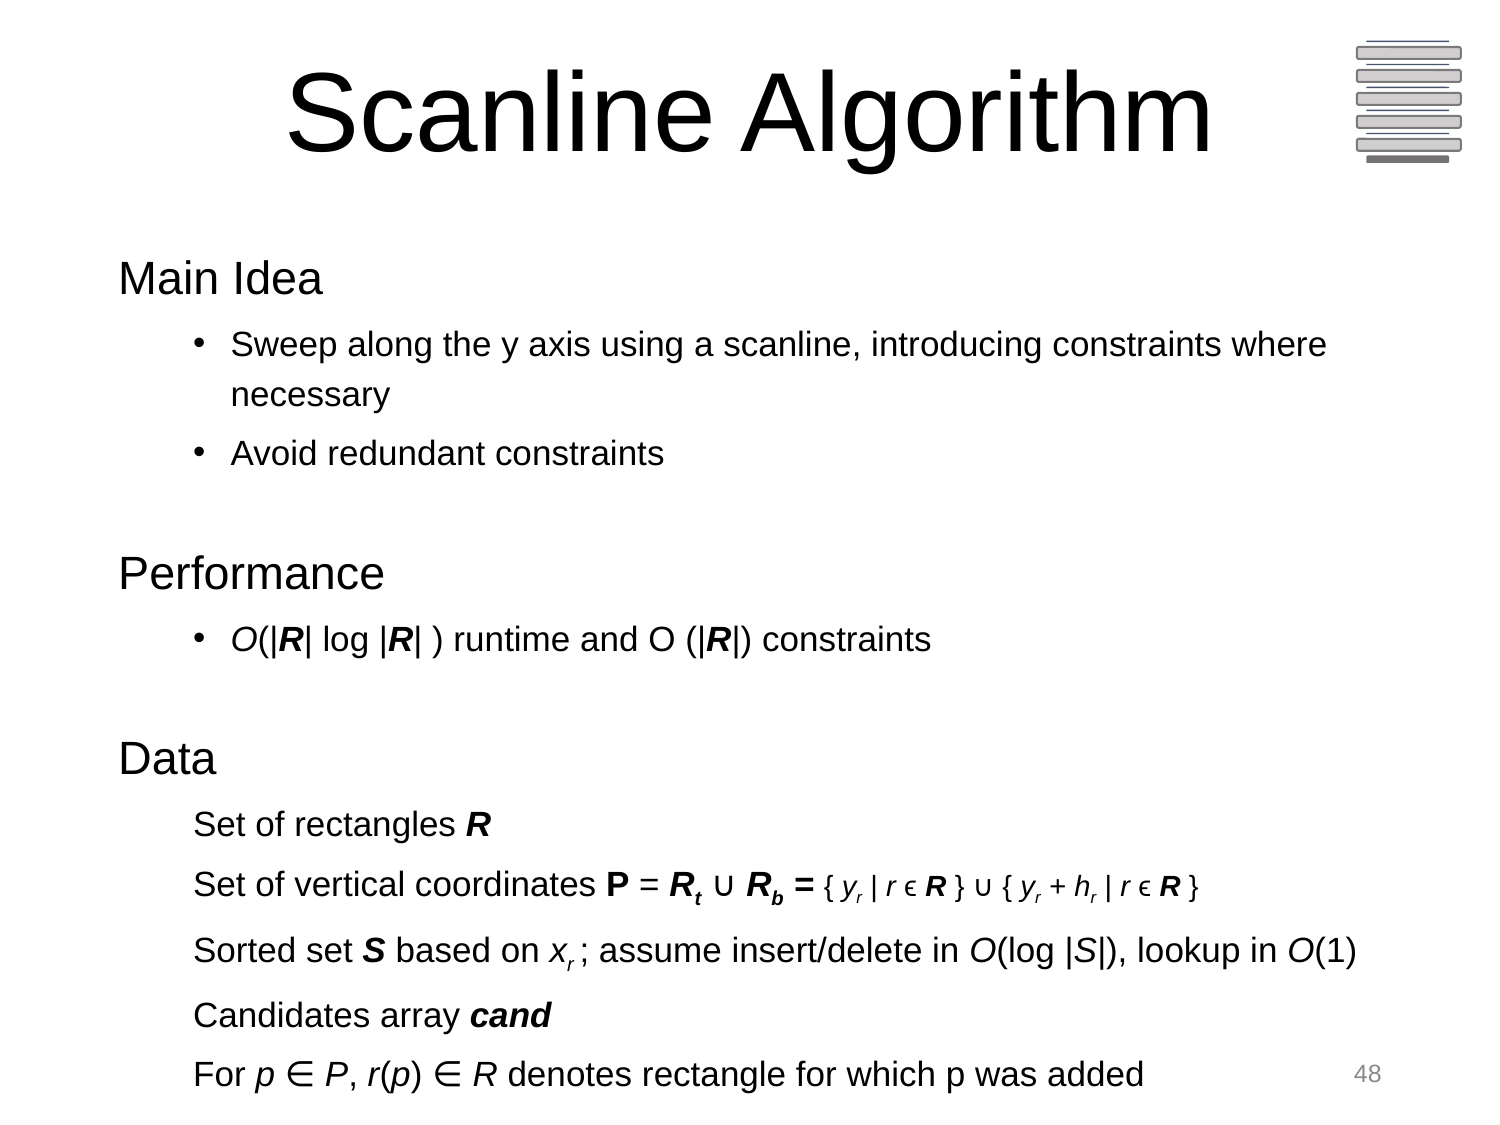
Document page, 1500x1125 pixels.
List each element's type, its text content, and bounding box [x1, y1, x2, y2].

slide_number 47 [1059, 1042, 1397, 1103]
title Scanline Algorithm [103, 37, 1397, 193]
list Main Idea Sweep along the y axis using a scanline, introducing constraints where necessary Avoid redundant constraints Performance O(|R| log |R| ) runtime and O (|R|) constraints Data Set of rectangles R Set of vertical coordinates P = Rt ∪ Rb = { yr | r ϵ R } ∪ { yr + hr | r ϵ R } Sorted set S based on xr ; assume insert/delete in O(log |S|), lookup in O(1) Candidates array cand For p ∈ P, r(p) ∈ R denotes rectangle for which p was added [103, 229, 1397, 1103]
